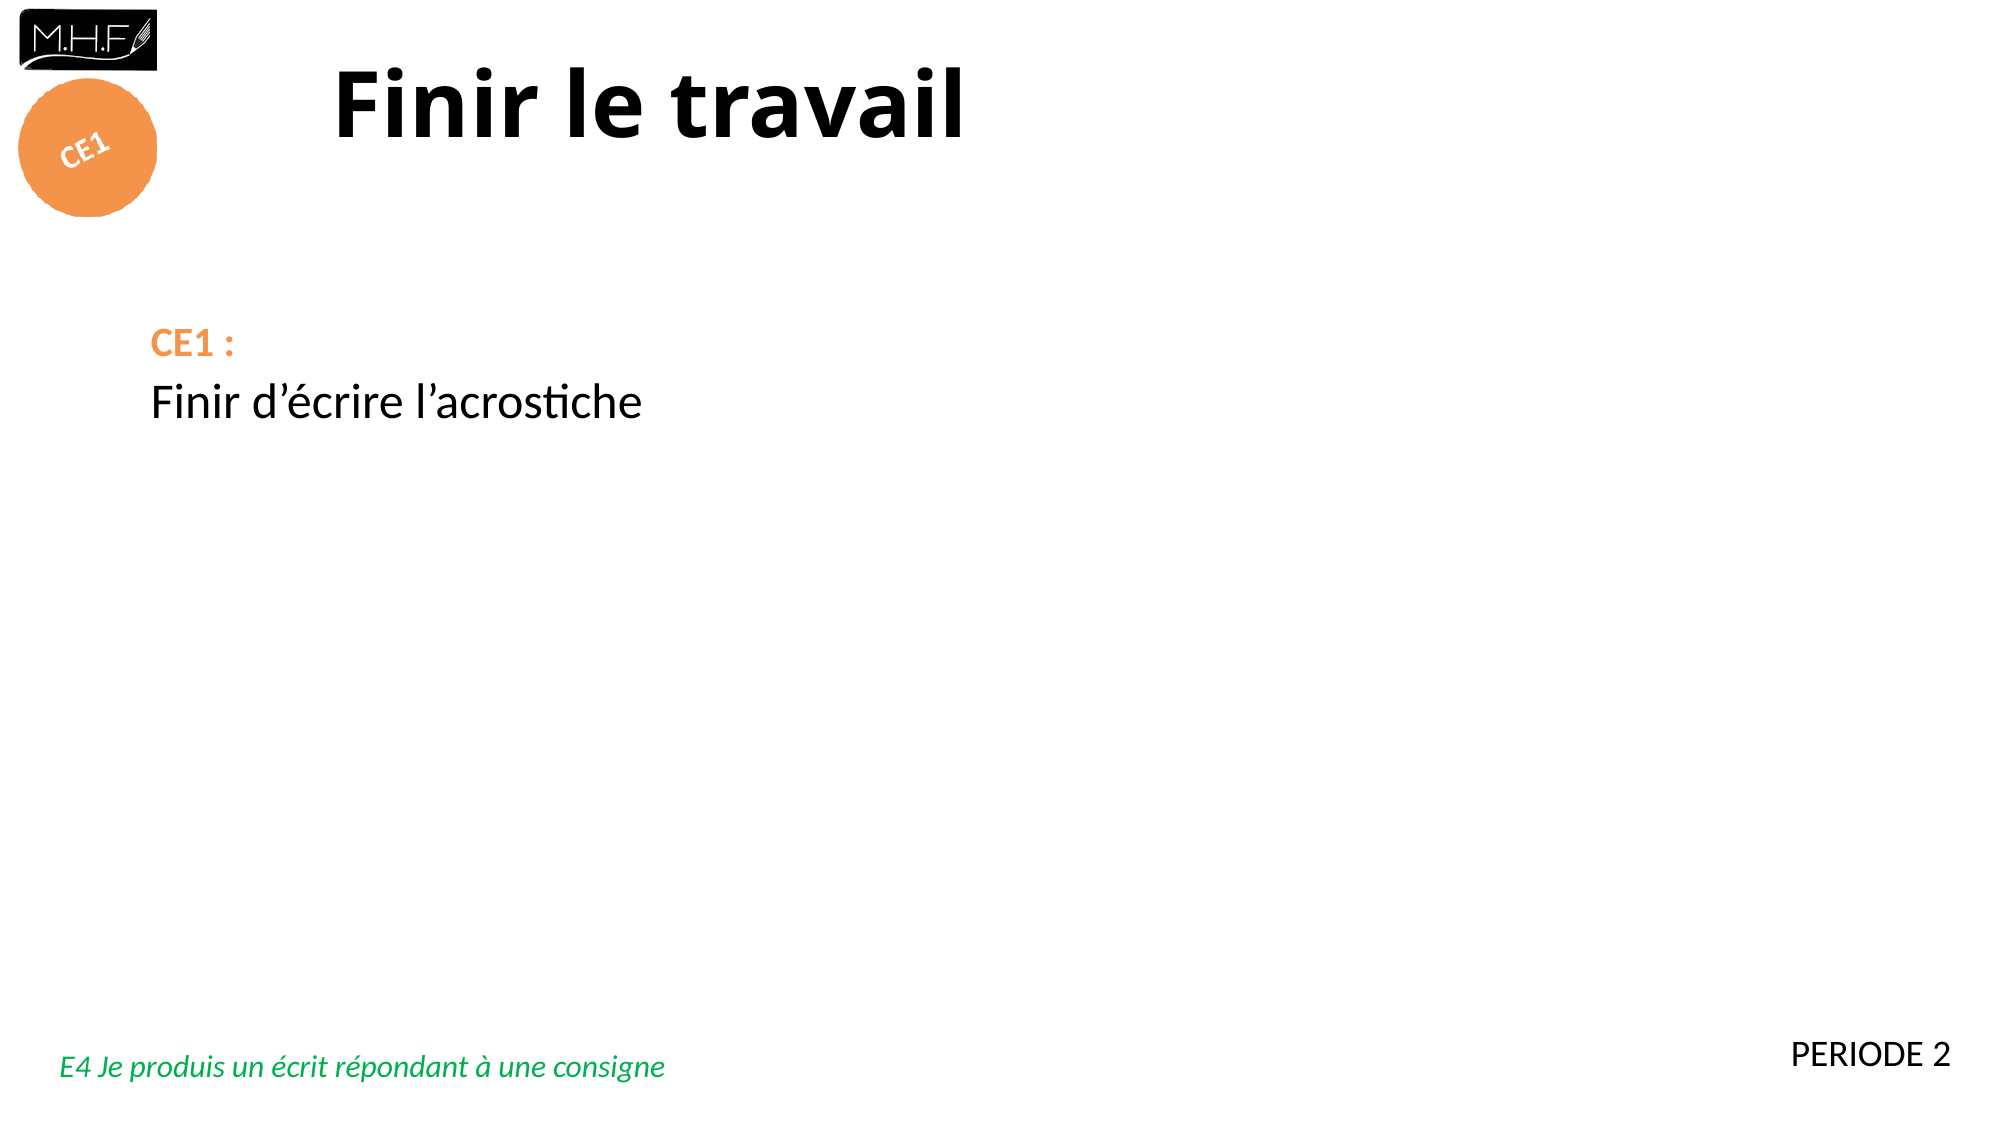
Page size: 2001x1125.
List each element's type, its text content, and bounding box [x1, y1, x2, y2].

title Finir le travail [316, 0, 1863, 218]
picture [18, 78, 157, 218]
text_box CE1 : Finir d’écrire l’acrostiche [136, 307, 818, 599]
picture [16, 7, 157, 74]
text_box PERIODE 2 [1362, 1021, 1967, 1082]
text_box E4 Je produis un écrit répondant à une consigne [44, 1038, 1346, 1092]
